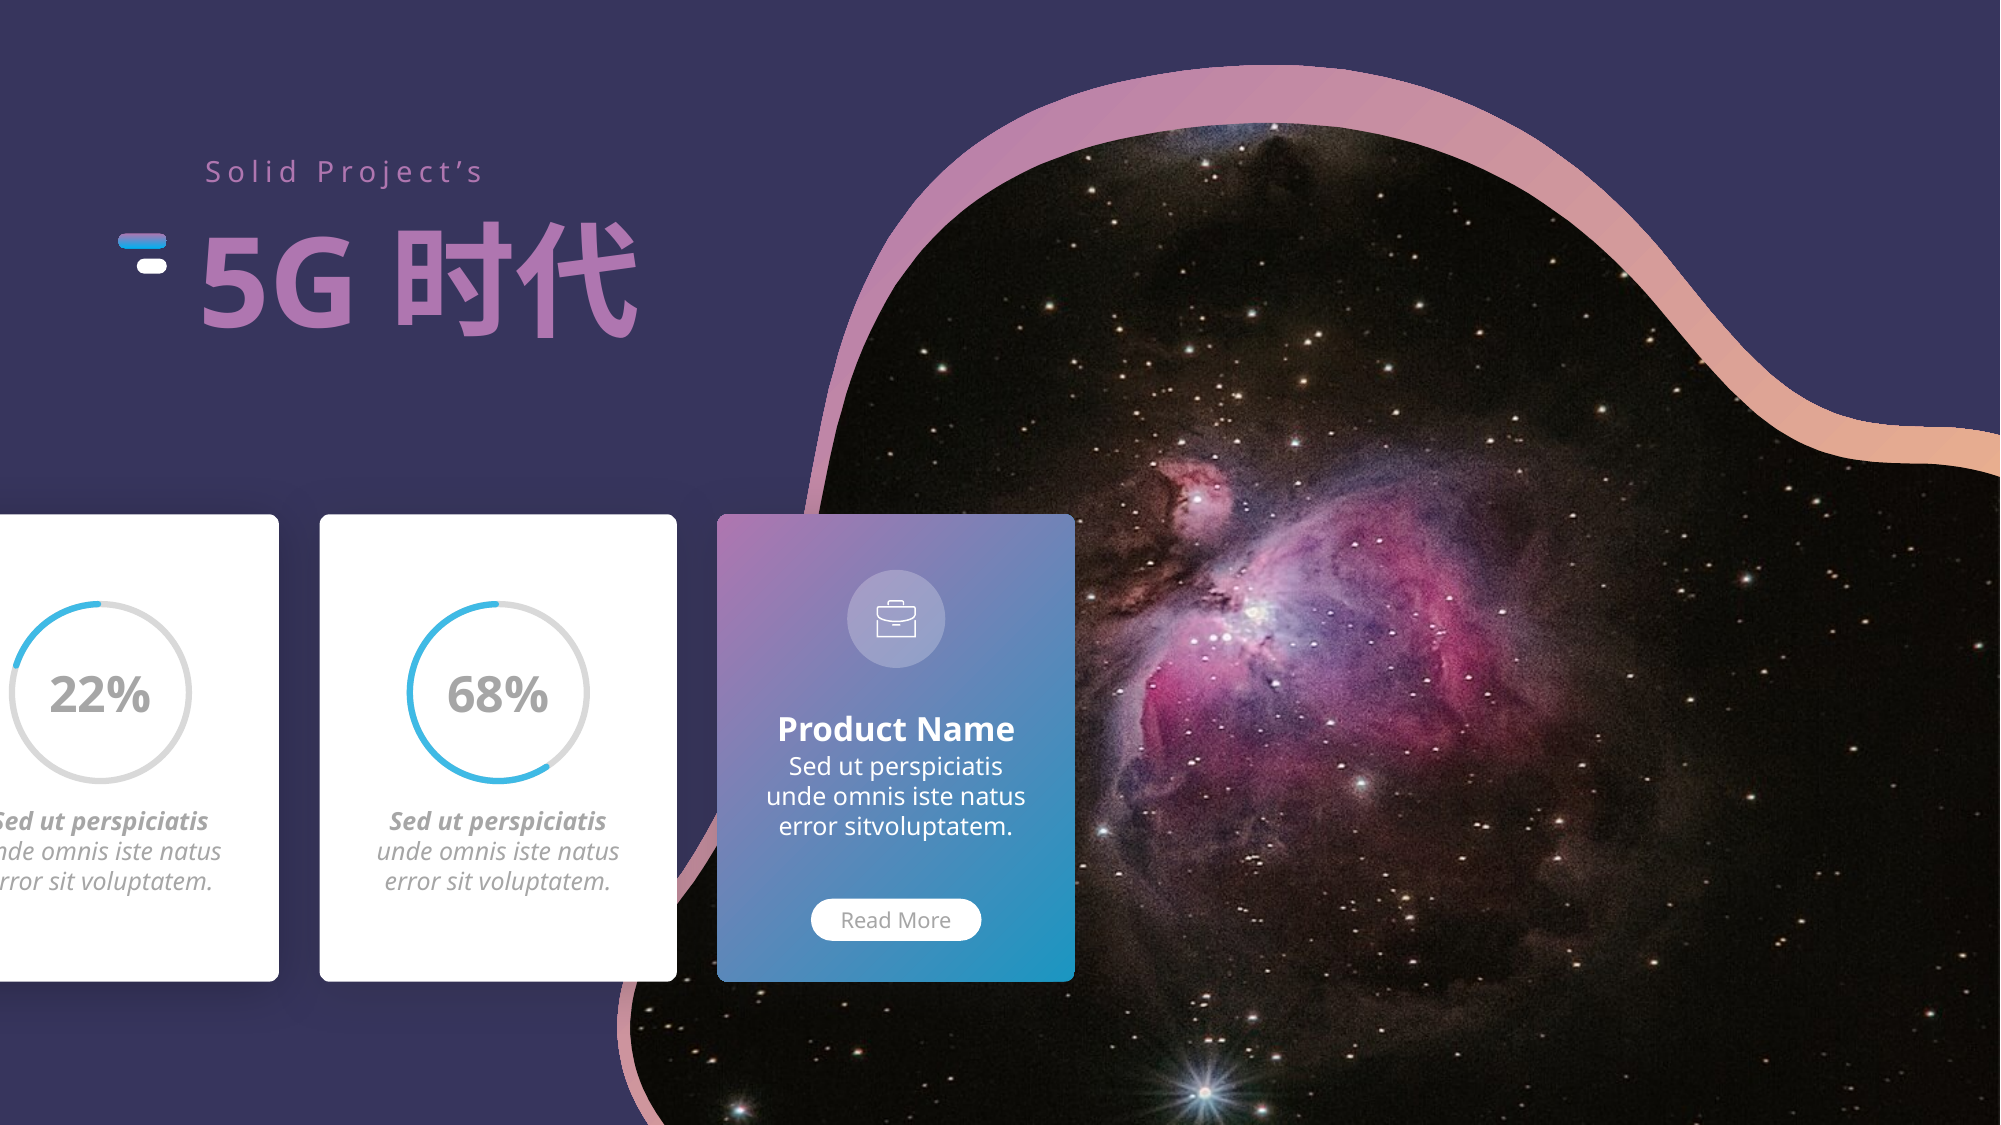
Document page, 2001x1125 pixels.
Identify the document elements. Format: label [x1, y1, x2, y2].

text_box [0, 514, 279, 982]
text_box [118, 146, 630, 362]
text_box [319, 514, 677, 982]
picture [630, 122, 2000, 1125]
text_box [717, 514, 1075, 982]
